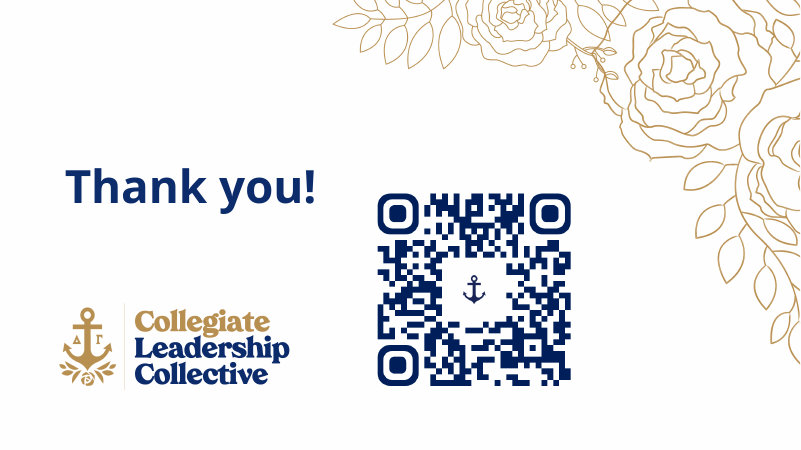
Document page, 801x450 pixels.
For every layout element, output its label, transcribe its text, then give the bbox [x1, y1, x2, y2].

picture [0, 0, 801, 450]
list Thank you! [50, 150, 434, 213]
